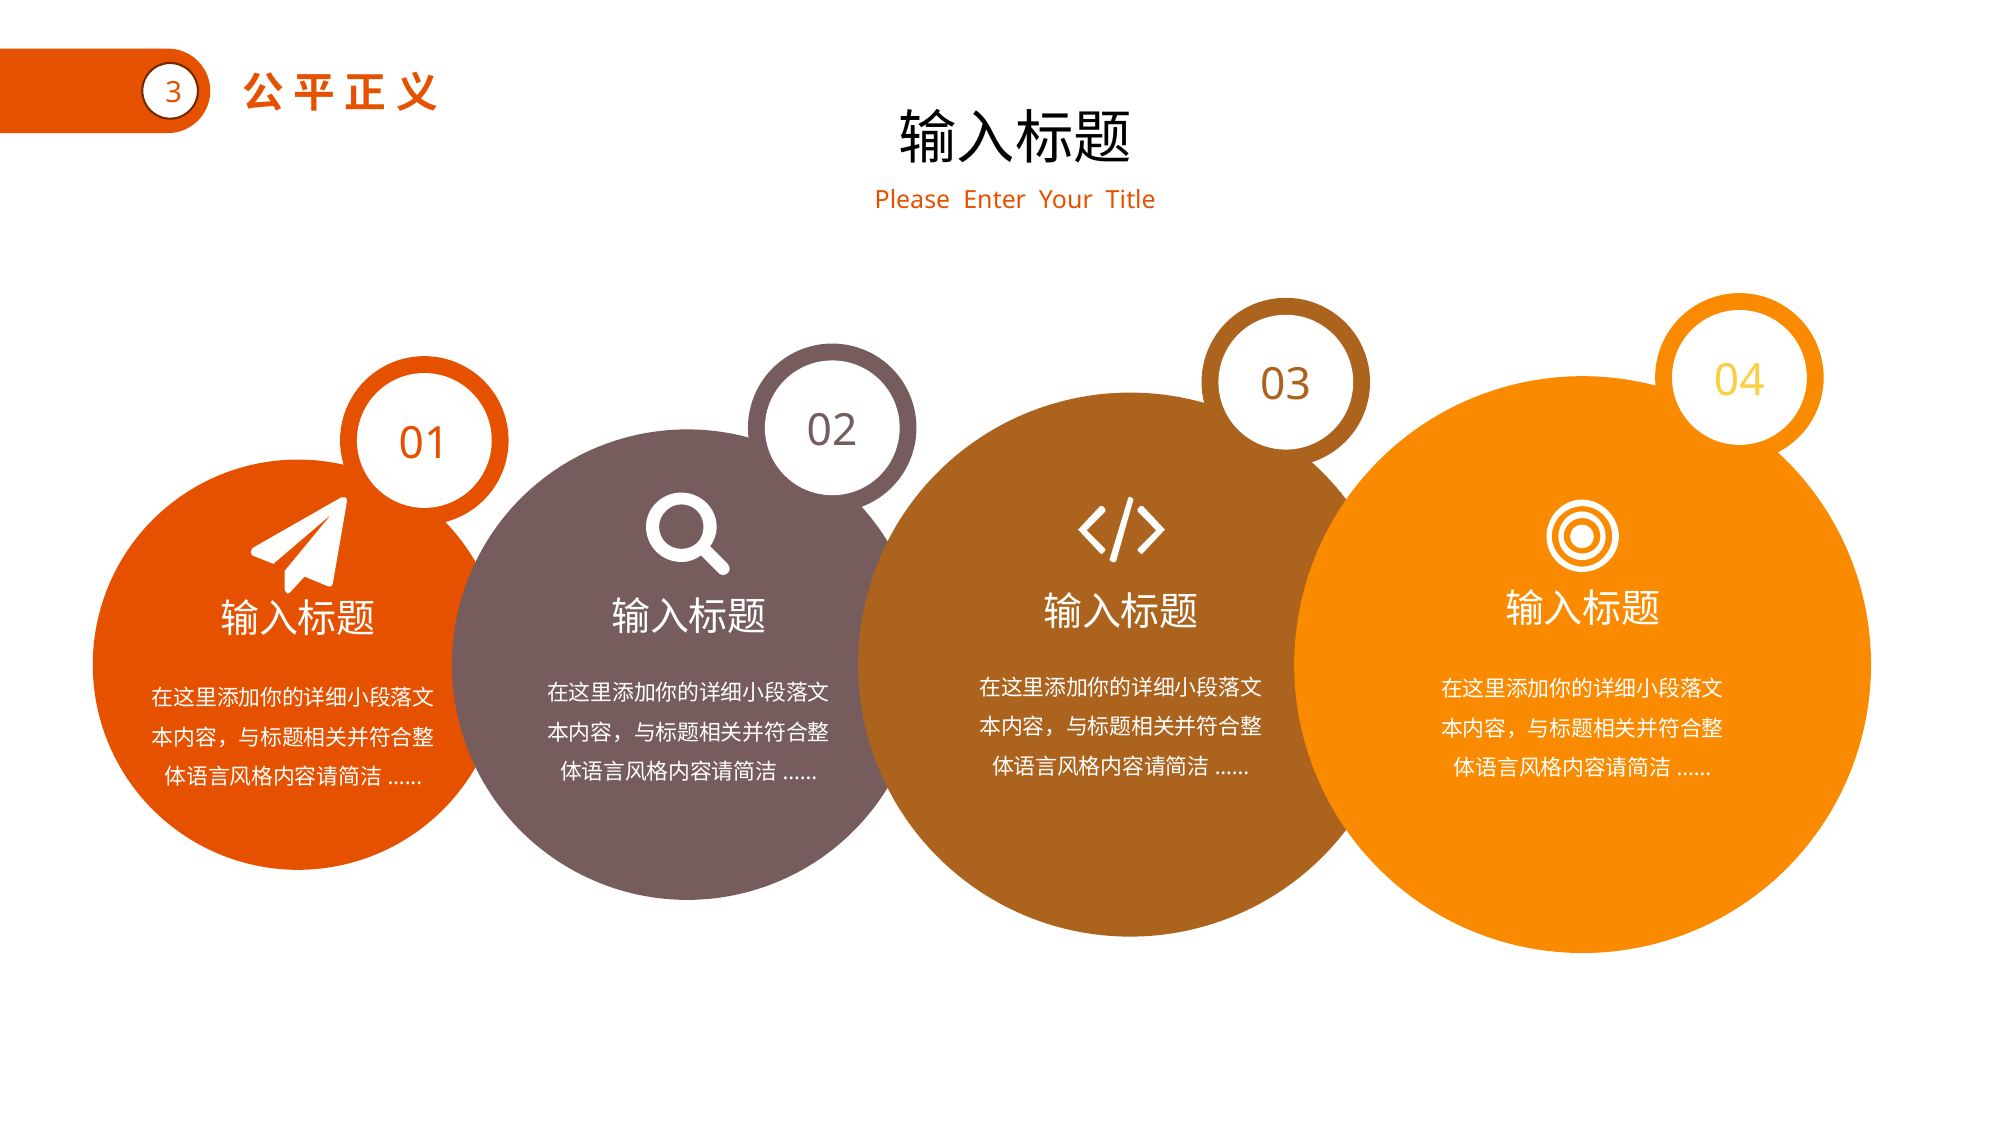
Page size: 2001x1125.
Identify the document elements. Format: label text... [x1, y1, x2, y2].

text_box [0, 48, 535, 134]
text_box [857, 391, 1346, 938]
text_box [1438, 583, 1727, 778]
text_box Please Enter Your Title [762, 176, 1269, 221]
text_box [646, 492, 730, 576]
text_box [544, 591, 833, 782]
text_box [1293, 375, 1873, 955]
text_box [1201, 297, 1371, 467]
text_box 输入标题 [703, 92, 1327, 178]
text_box [1546, 499, 1619, 572]
text_box [1109, 496, 1134, 563]
text_box [450, 428, 887, 901]
text_box [91, 458, 475, 871]
text_box [1077, 506, 1106, 555]
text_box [340, 356, 509, 525]
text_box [149, 593, 438, 787]
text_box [747, 343, 917, 513]
text_box [1137, 506, 1166, 555]
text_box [1655, 293, 1824, 462]
text_box [250, 498, 343, 593]
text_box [976, 586, 1265, 776]
